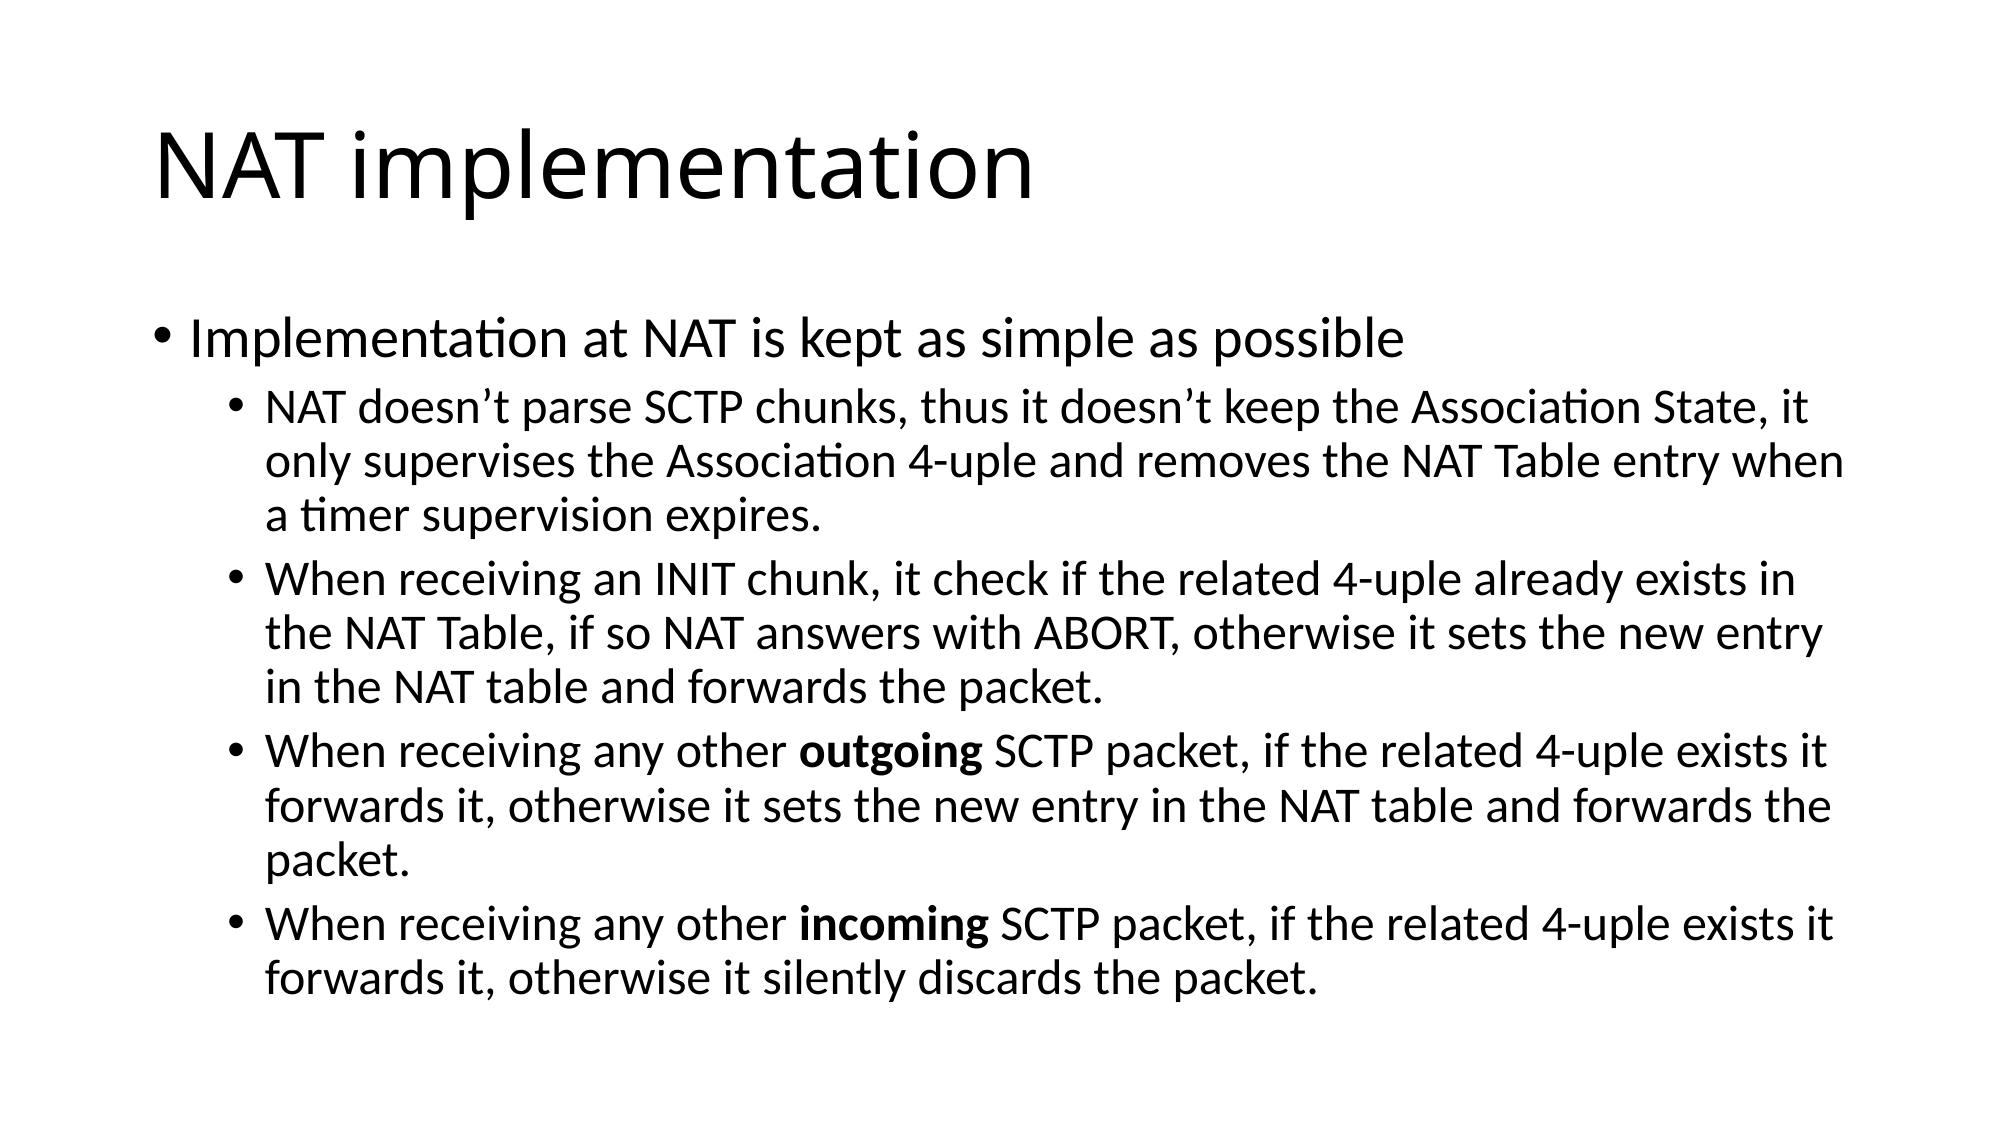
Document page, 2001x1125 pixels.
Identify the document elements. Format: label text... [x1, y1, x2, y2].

title NAT implementation [137, 59, 1863, 278]
list Implementation at NAT is kept as simple as possible NAT doesn’t parse SCTP chunks, thus it doesn’t keep the Association State, it only supervises the Association 4-uple and removes the NAT Table entry when a timer supervision expires. When receiving an INIT chunk, it check if the related 4-uple already exists in the NAT Table, if so NAT answers with ABORT, otherwise it sets the new entry in the NAT table and forwards the packet. When receiving any other outgoing SCTP packet, if the related 4-uple exists it forwards it, otherwise it sets the new entry in the NAT table and forwards the packet. When receiving any other incoming SCTP packet, if the related 4-uple exists it forwards it, otherwise it silently discards the packet. [137, 299, 1863, 1014]
